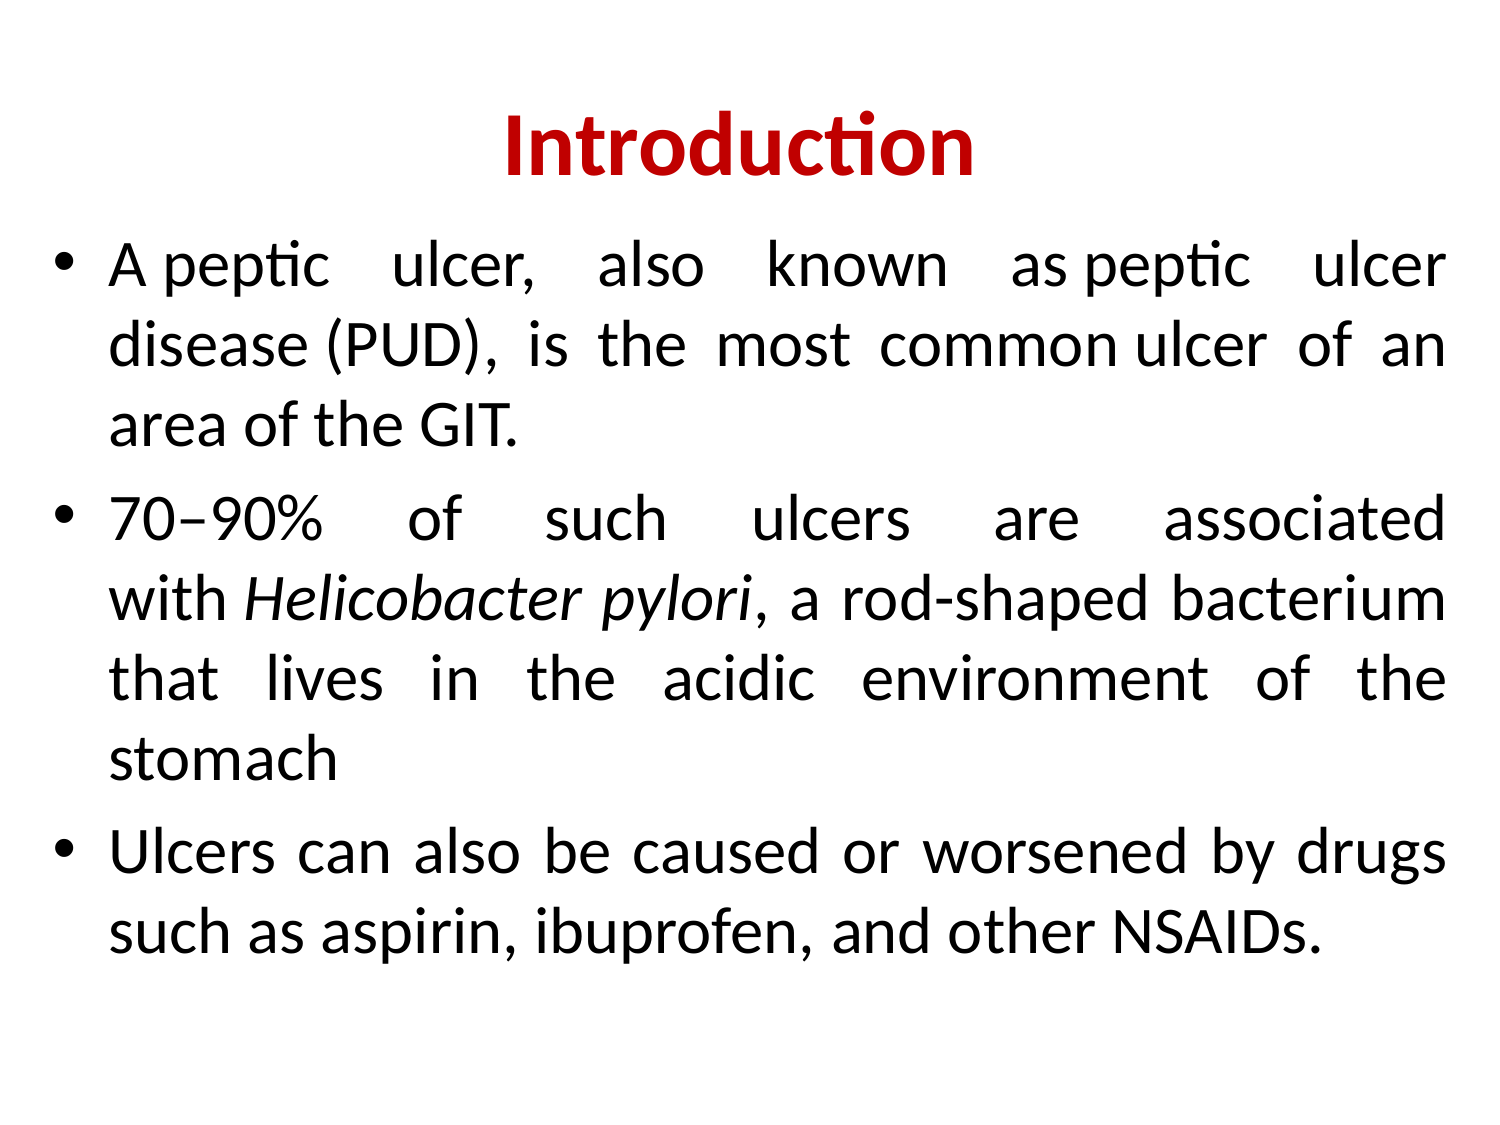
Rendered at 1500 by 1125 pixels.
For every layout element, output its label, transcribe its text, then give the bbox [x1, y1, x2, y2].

title Introduction [75, 45, 1425, 212]
list A peptic ulcer, also known as peptic ulcer disease (PUD), is the most common ulcer of an area of the GIT. 70–90% of such ulcers are associated with Helicobacter pylori, a rod-shaped bacterium that lives in the acidic environment of the stomach Ulcers can also be caused or worsened by drugs such as aspirin, ibuprofen, and other NSAIDs. [37, 212, 1463, 1025]
